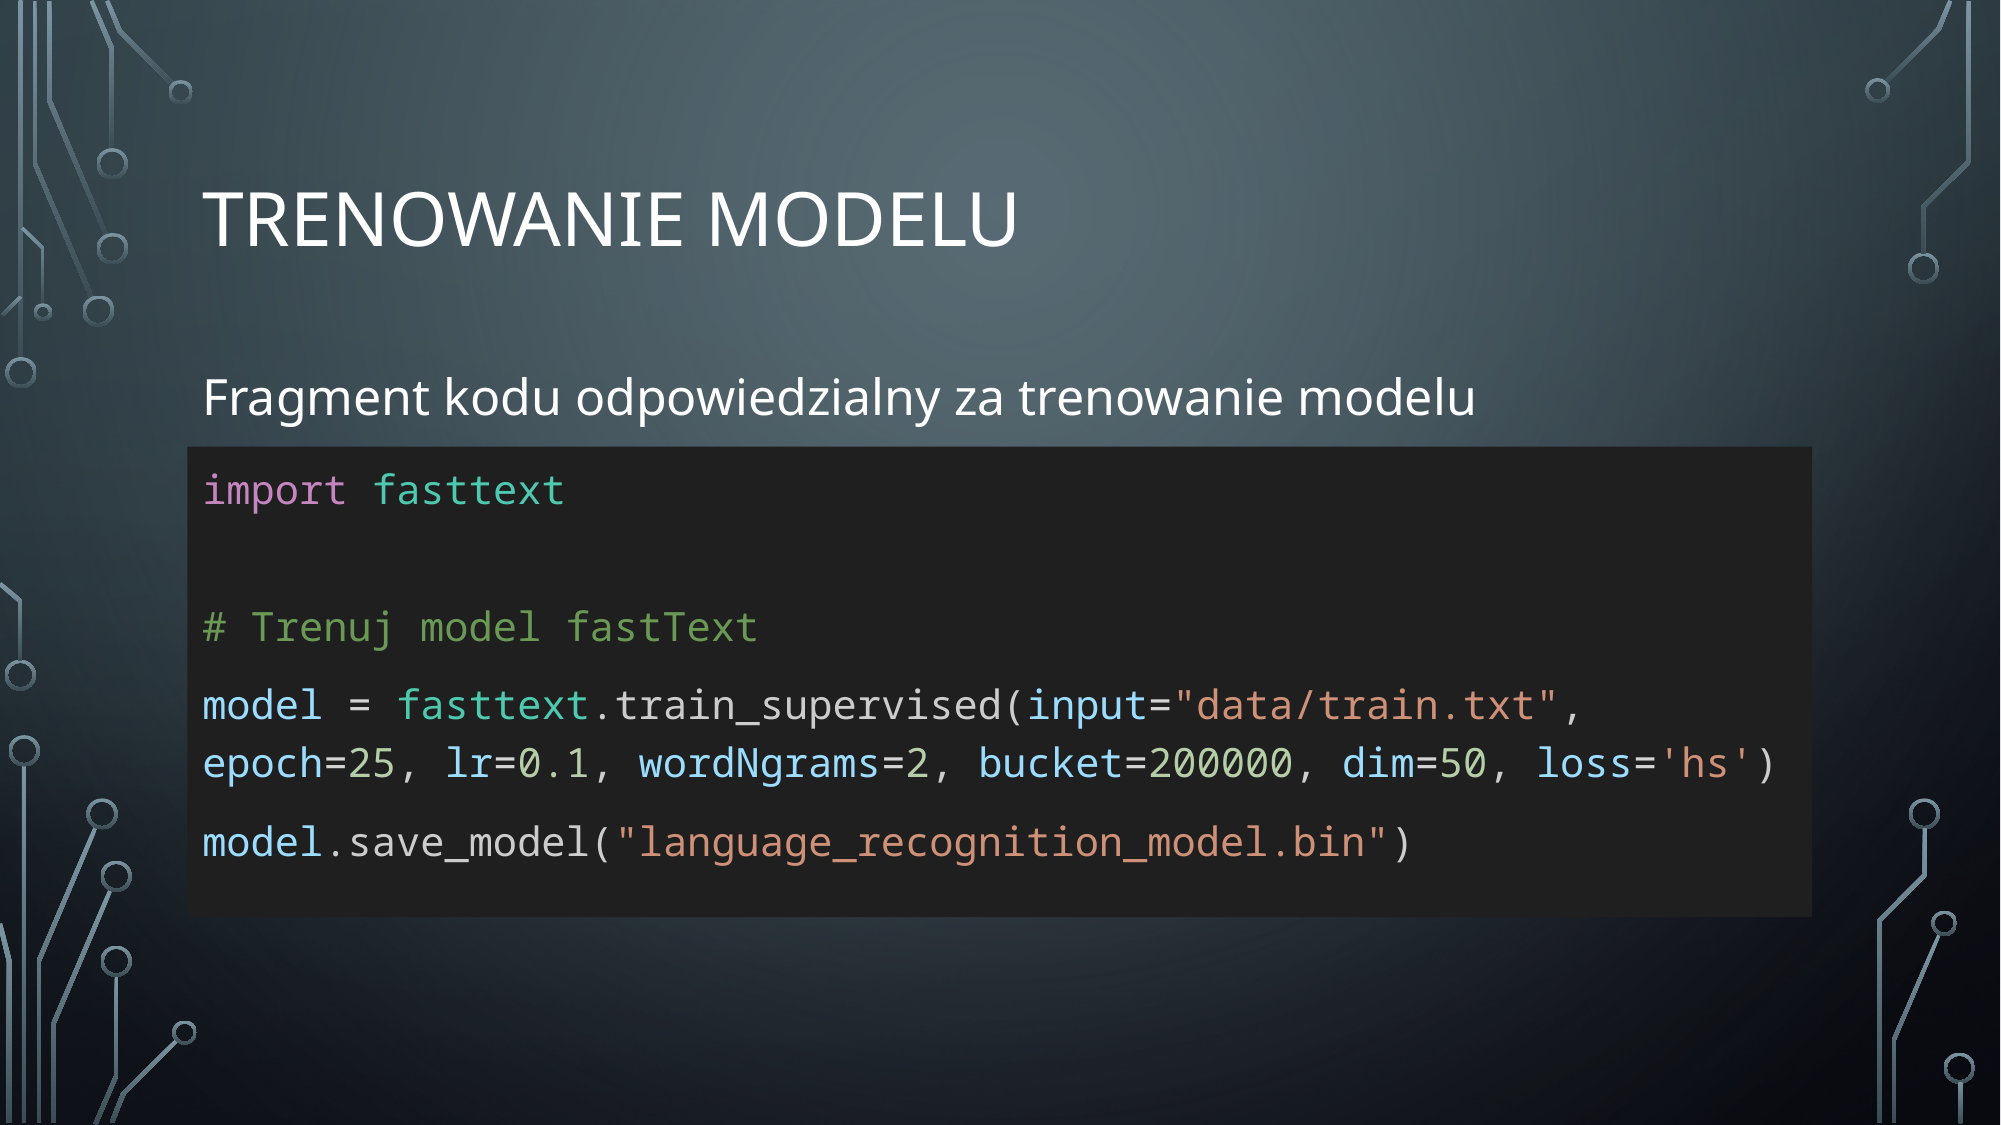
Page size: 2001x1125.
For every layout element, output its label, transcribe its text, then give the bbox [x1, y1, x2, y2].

text_box Fragment kodu odpowiedzialny za trenowanie modelu [187, 345, 1813, 445]
list import fasttext # Trenuj model fastText model = fasttext.train_supervised(input="data/train.txt", epoch=25, lr=0.1, wordNgrams=2, bucket=200000, dim=50, loss='hs') model.save_model("language_recognition_model.bin") [187, 446, 1813, 918]
title Trenowanie modelu [187, 101, 1813, 344]
